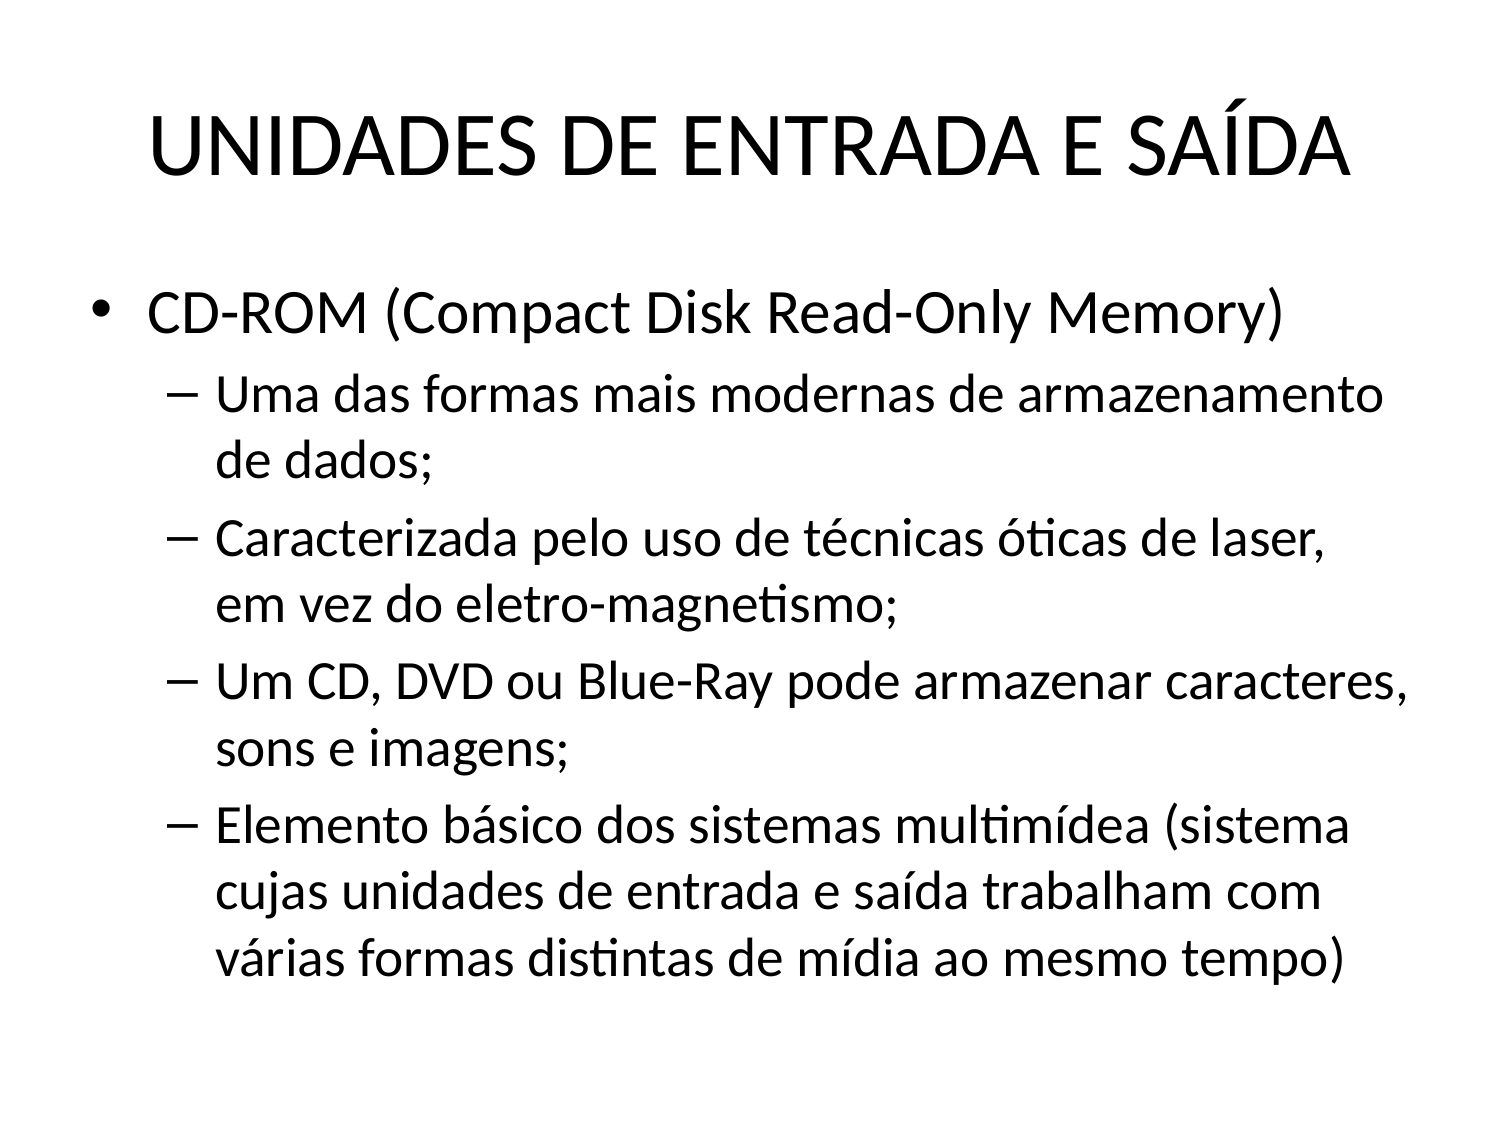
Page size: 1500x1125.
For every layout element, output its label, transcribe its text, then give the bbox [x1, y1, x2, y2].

title UNIDADES DE ENTRADA E SAÍDA [75, 45, 1425, 233]
list CD-ROM (Compact Disk Read-Only Memory) Uma das formas mais modernas de armazenamento de dados; Caracterizada pelo uso de técnicas óticas de laser, em vez do eletro-magnetismo; Um CD, DVD ou Blue-Ray pode armazenar caracteres, sons e imagens; Elemento básico dos sistemas multimídea (sistema cujas unidades de entrada e saída trabalham com várias formas distintas de mídia ao mesmo tempo) [75, 262, 1425, 1005]
